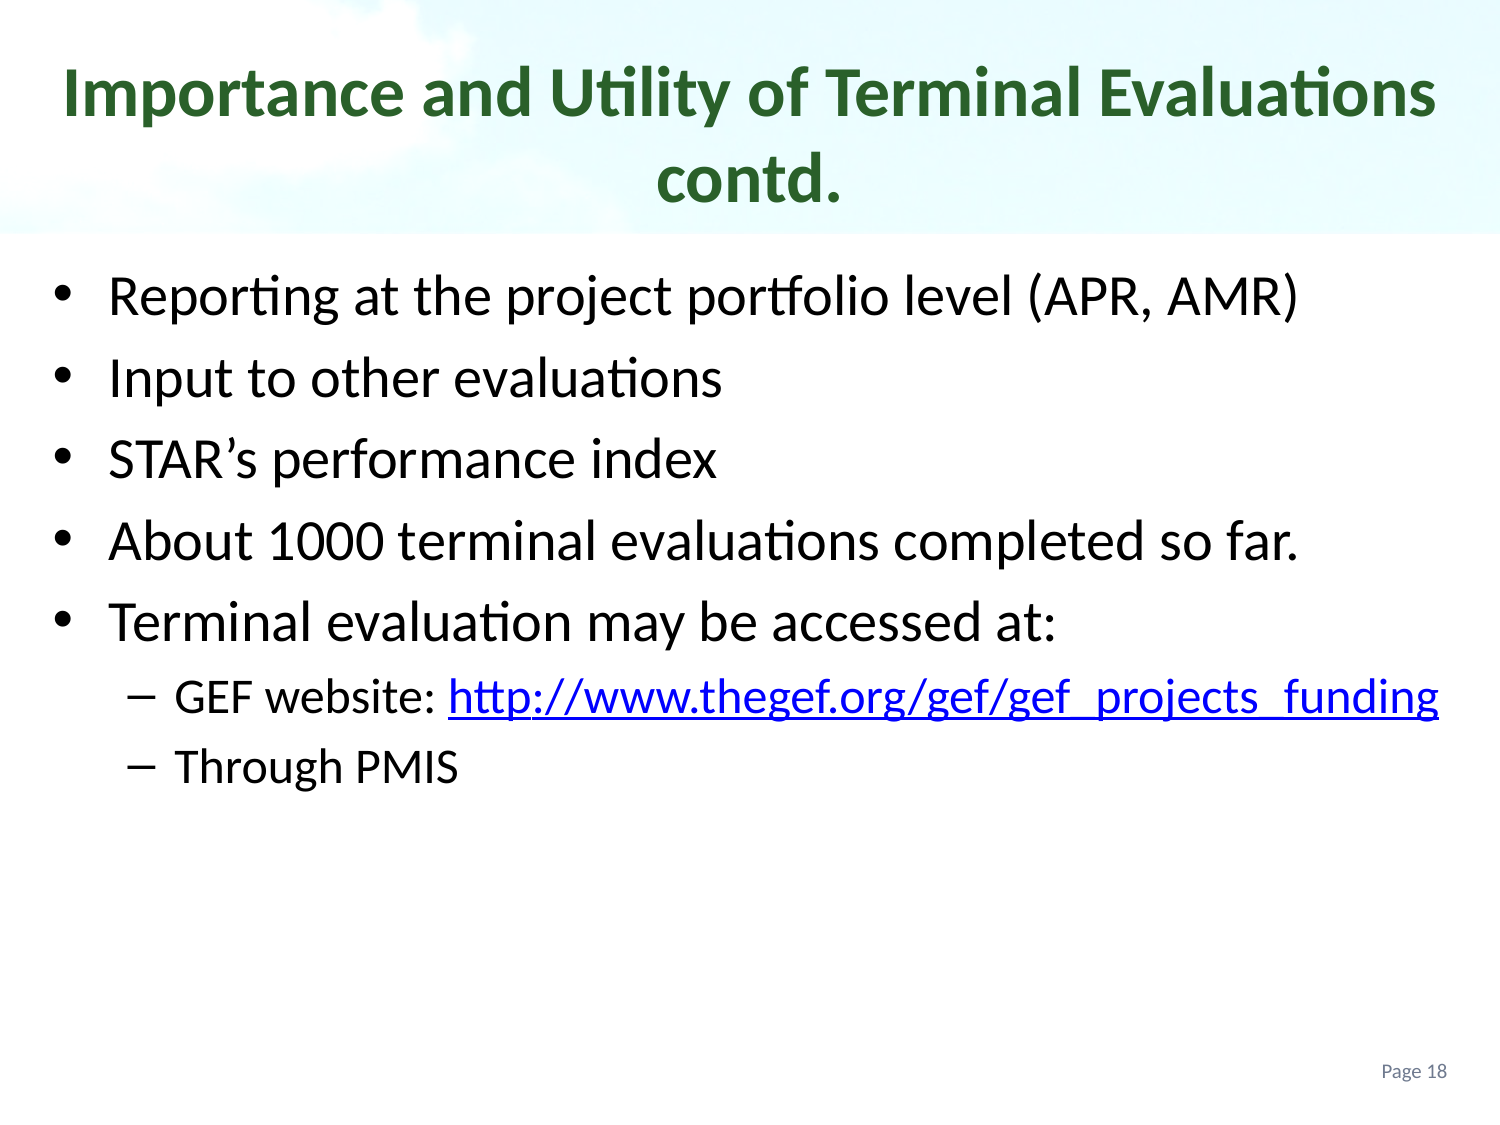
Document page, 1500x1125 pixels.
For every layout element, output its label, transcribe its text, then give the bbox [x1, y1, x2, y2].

title Importance and Utility of Terminal Evaluations contd. [37, 37, 1463, 225]
list Reporting at the project portfolio level (APR, AMR) Input to other evaluations STAR’s performance index About 1000 terminal evaluations completed so far. Terminal evaluation may be accessed at: GEF website: http://www.thegef.org/gef/gef_projects_funding Through PMIS [37, 249, 1463, 1050]
